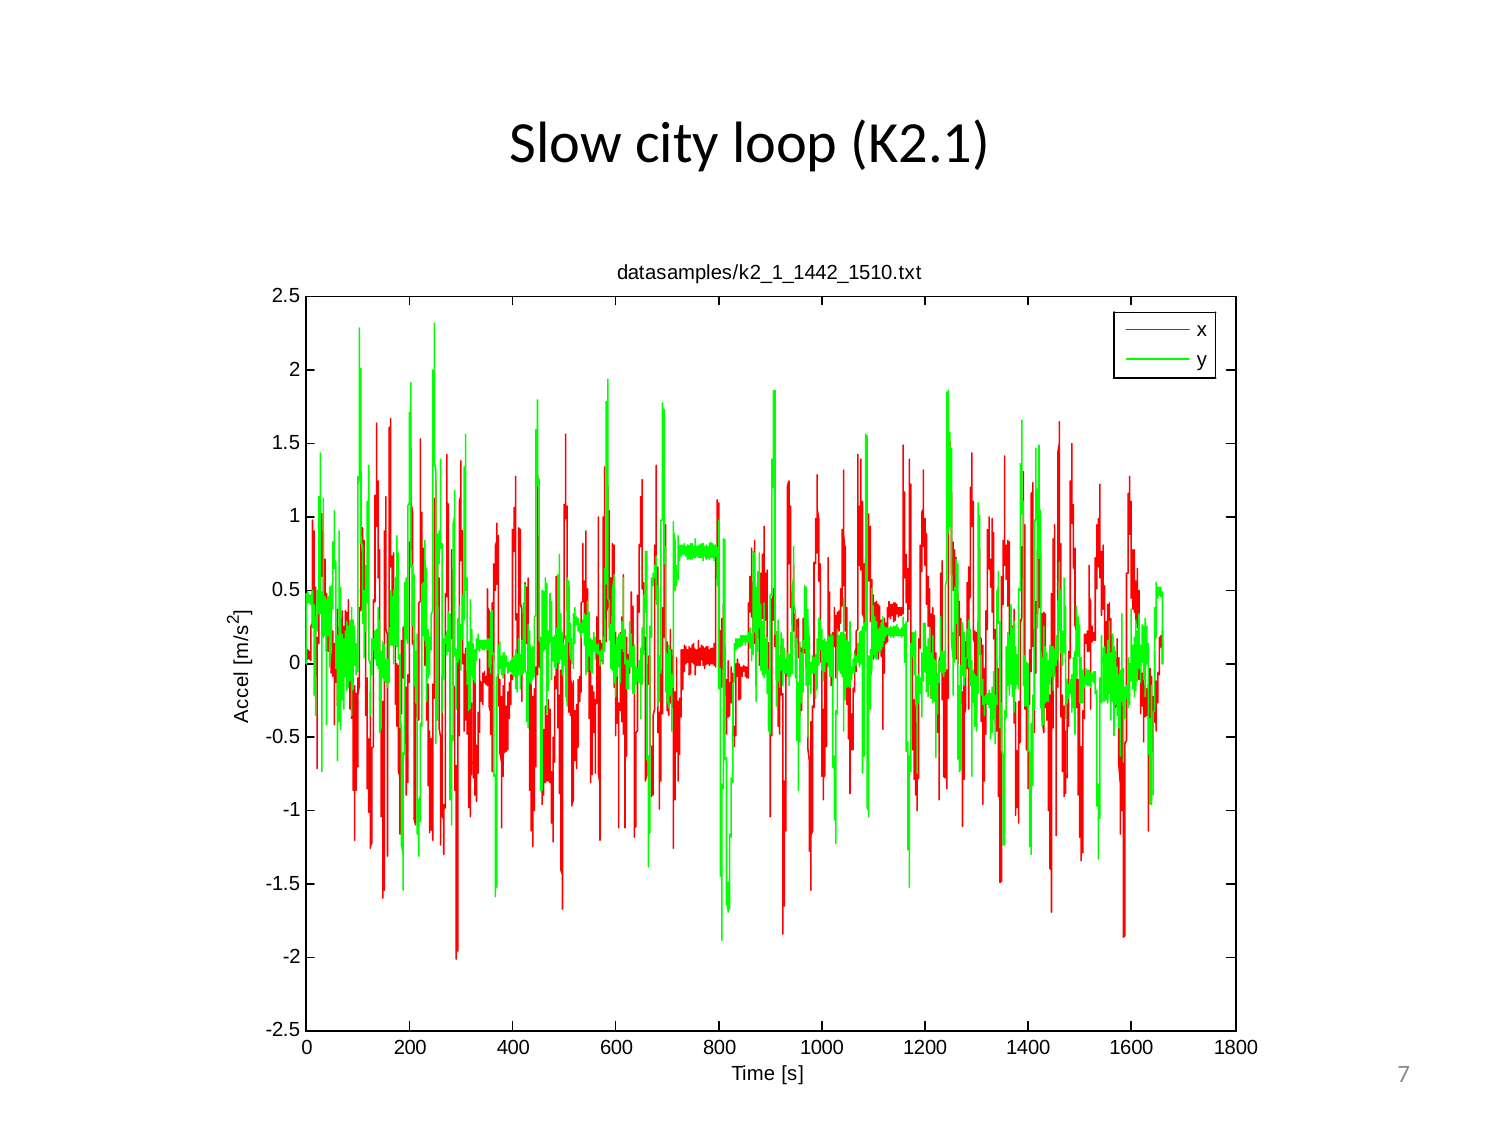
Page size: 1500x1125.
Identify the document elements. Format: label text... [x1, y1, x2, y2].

picture [149, 229, 1351, 1125]
slide_number 7 [1354, 1042, 1425, 1103]
title Slow city loop (K2.1) [75, 45, 1425, 233]
